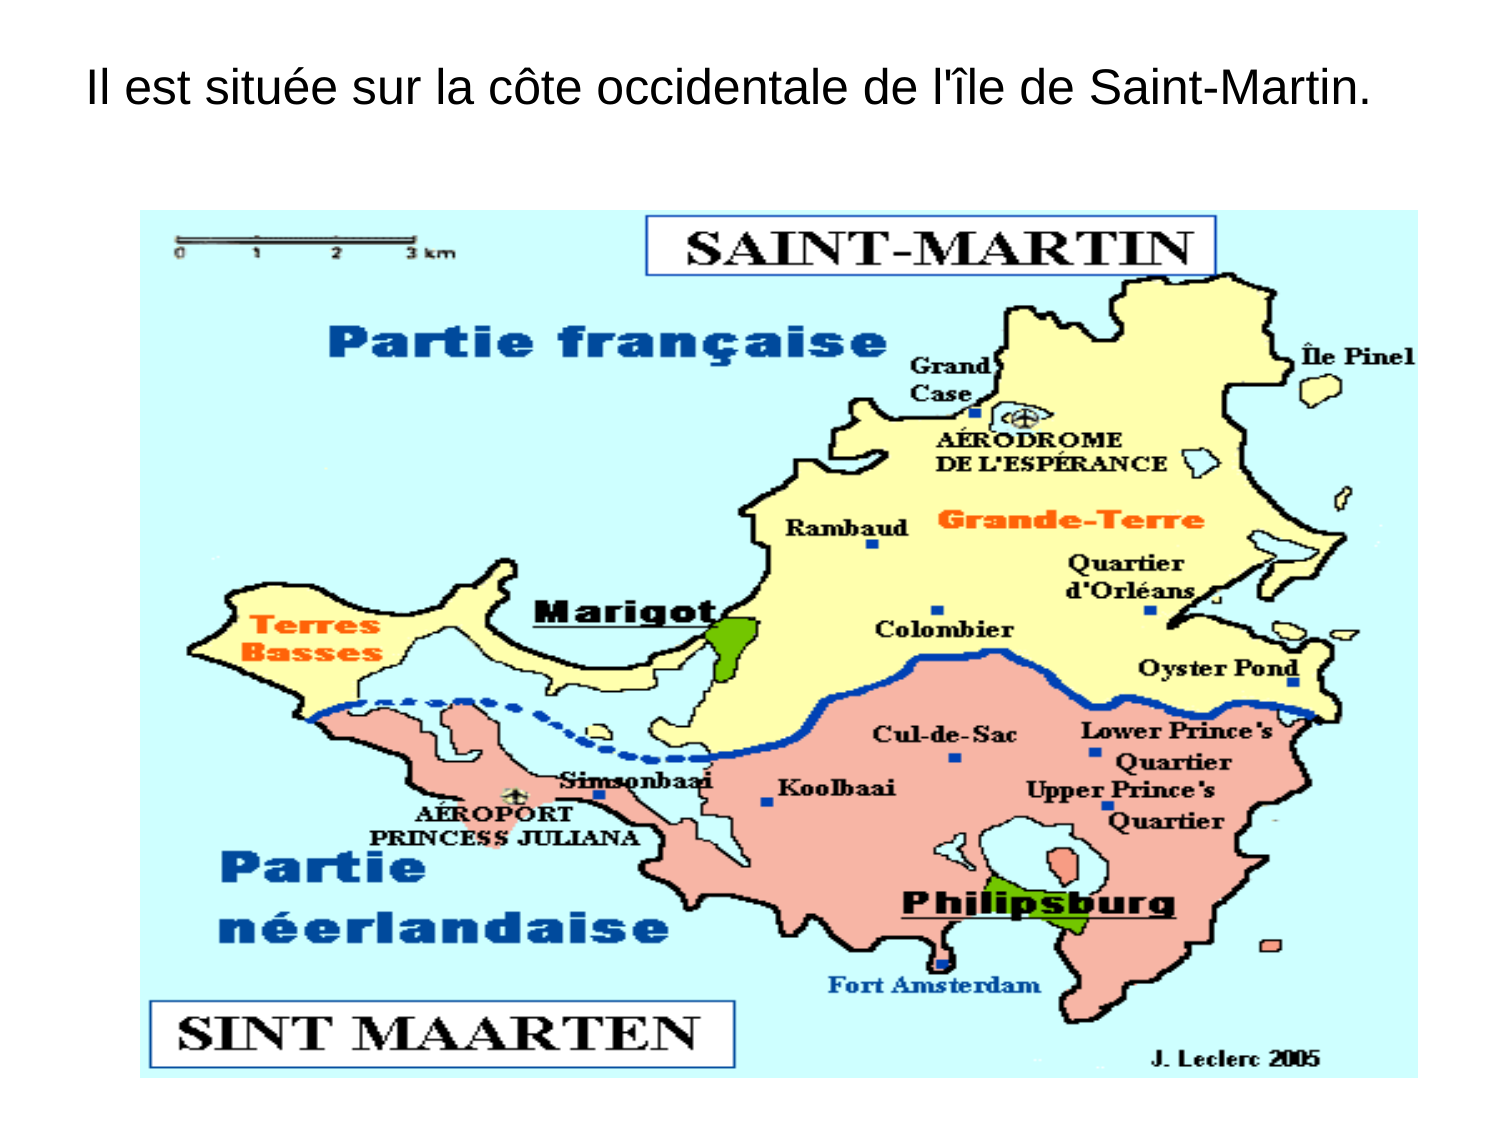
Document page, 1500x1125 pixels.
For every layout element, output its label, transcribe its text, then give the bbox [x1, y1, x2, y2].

list Il est située sur la côte occidentale de l'île de Saint-Martin. [70, 46, 1430, 211]
picture [140, 210, 1419, 1079]
